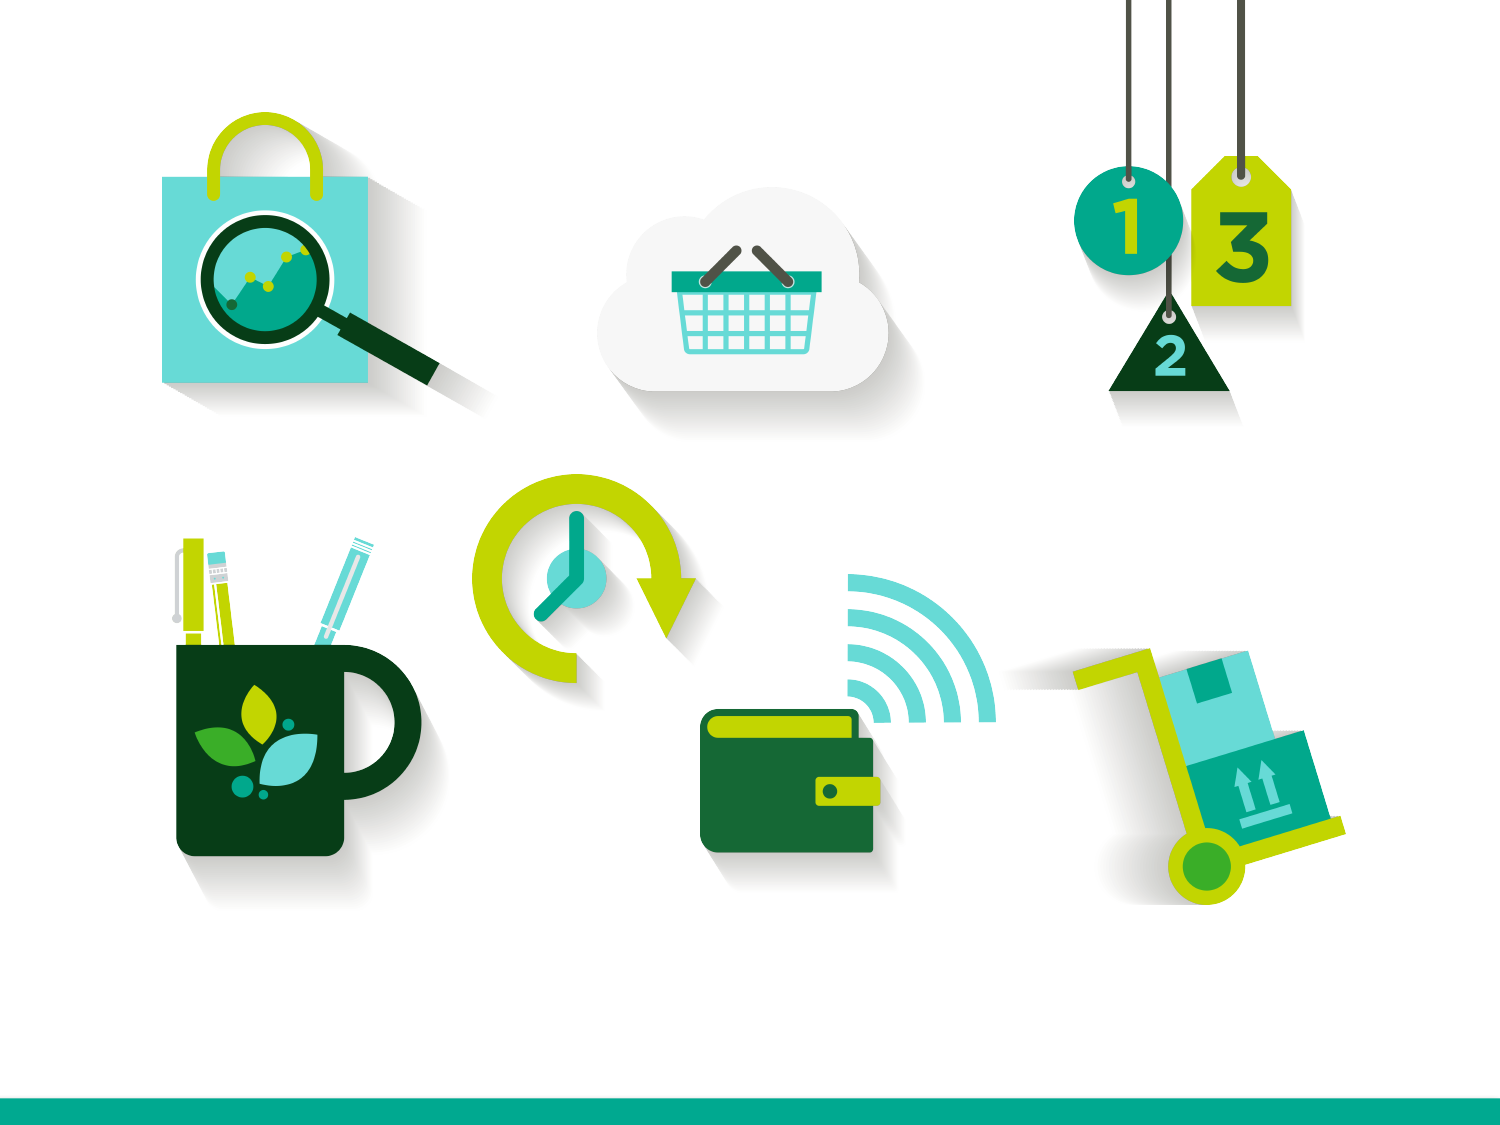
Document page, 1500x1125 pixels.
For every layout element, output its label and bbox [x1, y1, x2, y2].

picture [1074, 0, 1306, 427]
picture [999, 648, 1347, 906]
text_box [0, 1098, 1500, 1125]
picture [172, 537, 451, 911]
picture [472, 474, 996, 893]
picture [162, 112, 498, 419]
picture [597, 187, 926, 442]
